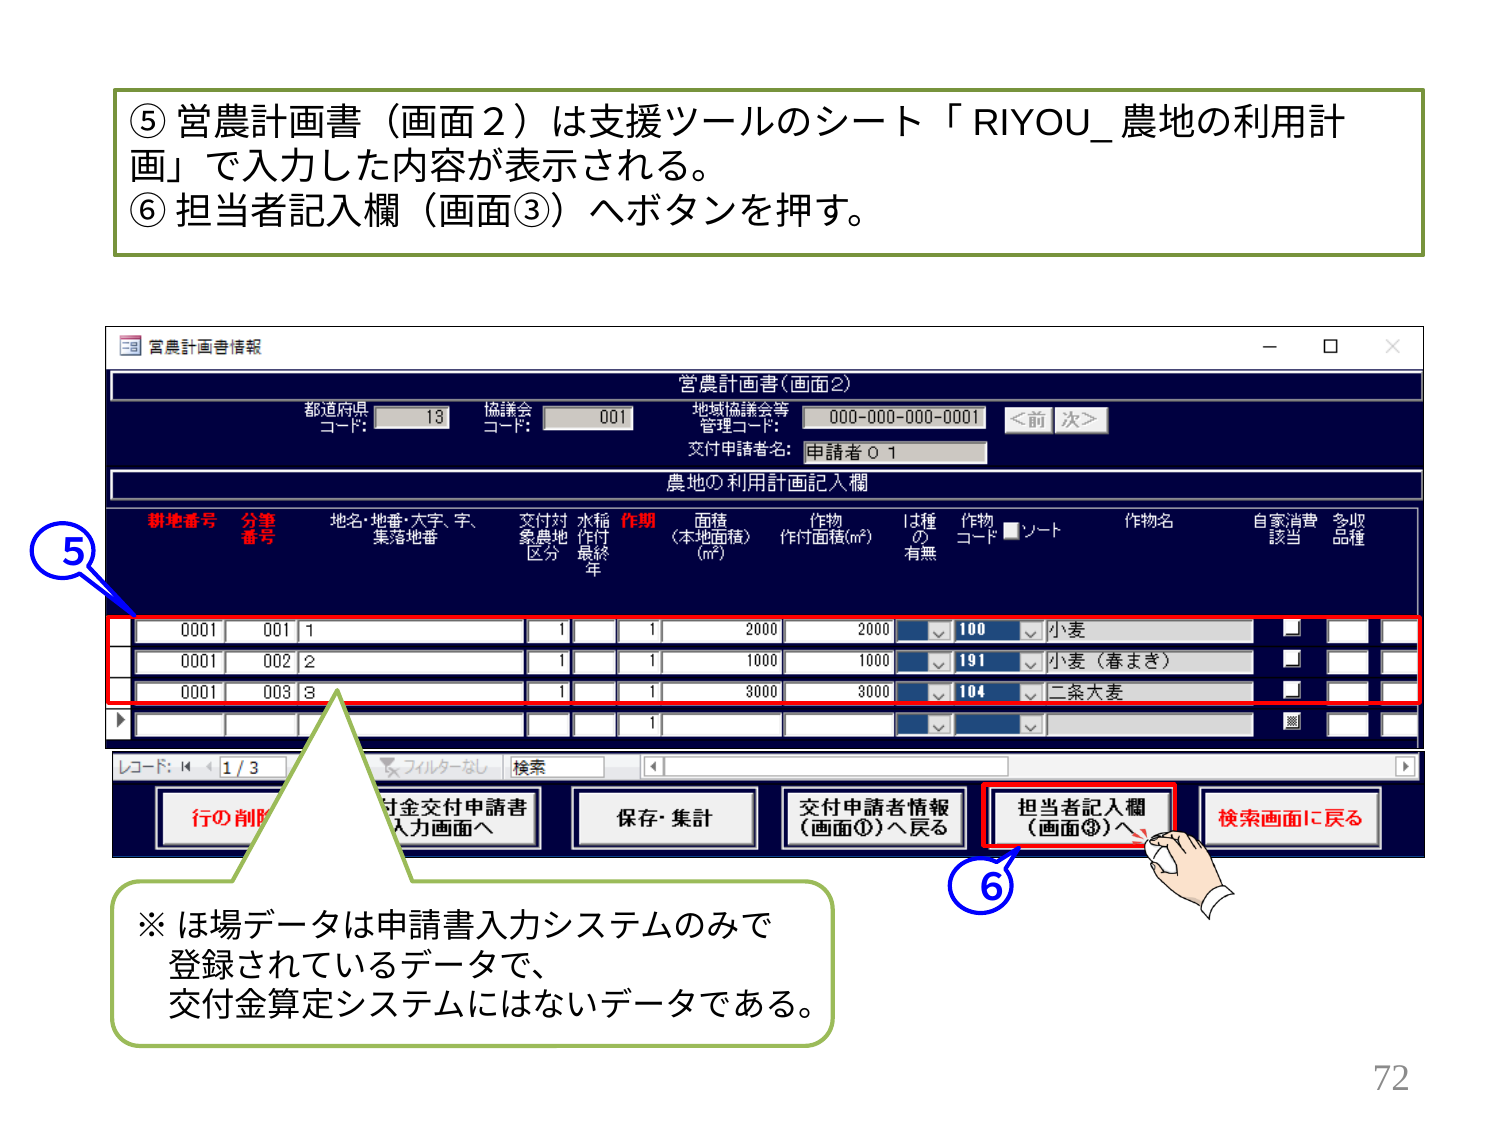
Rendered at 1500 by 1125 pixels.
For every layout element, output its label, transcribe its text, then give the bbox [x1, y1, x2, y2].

text_box ※ほ場データは申請書入力システムのみで 登録されているデータで、 交付金算定システムにはないデータである。 [110, 867, 835, 1049]
text_box ５ [29, 521, 100, 592]
picture [105, 325, 1424, 749]
text_box ６ [947, 867, 1014, 916]
picture [111, 751, 1425, 926]
text_box ⑤営農計画書（画面２）は支援ツールのシート「RIYOU_農地の利用計画」で入力した内容が表示される。 ⑥担当者記入欄（画面③）へボタンを押す。 [113, 88, 1425, 257]
slide_number 71 [1074, 1045, 1425, 1106]
